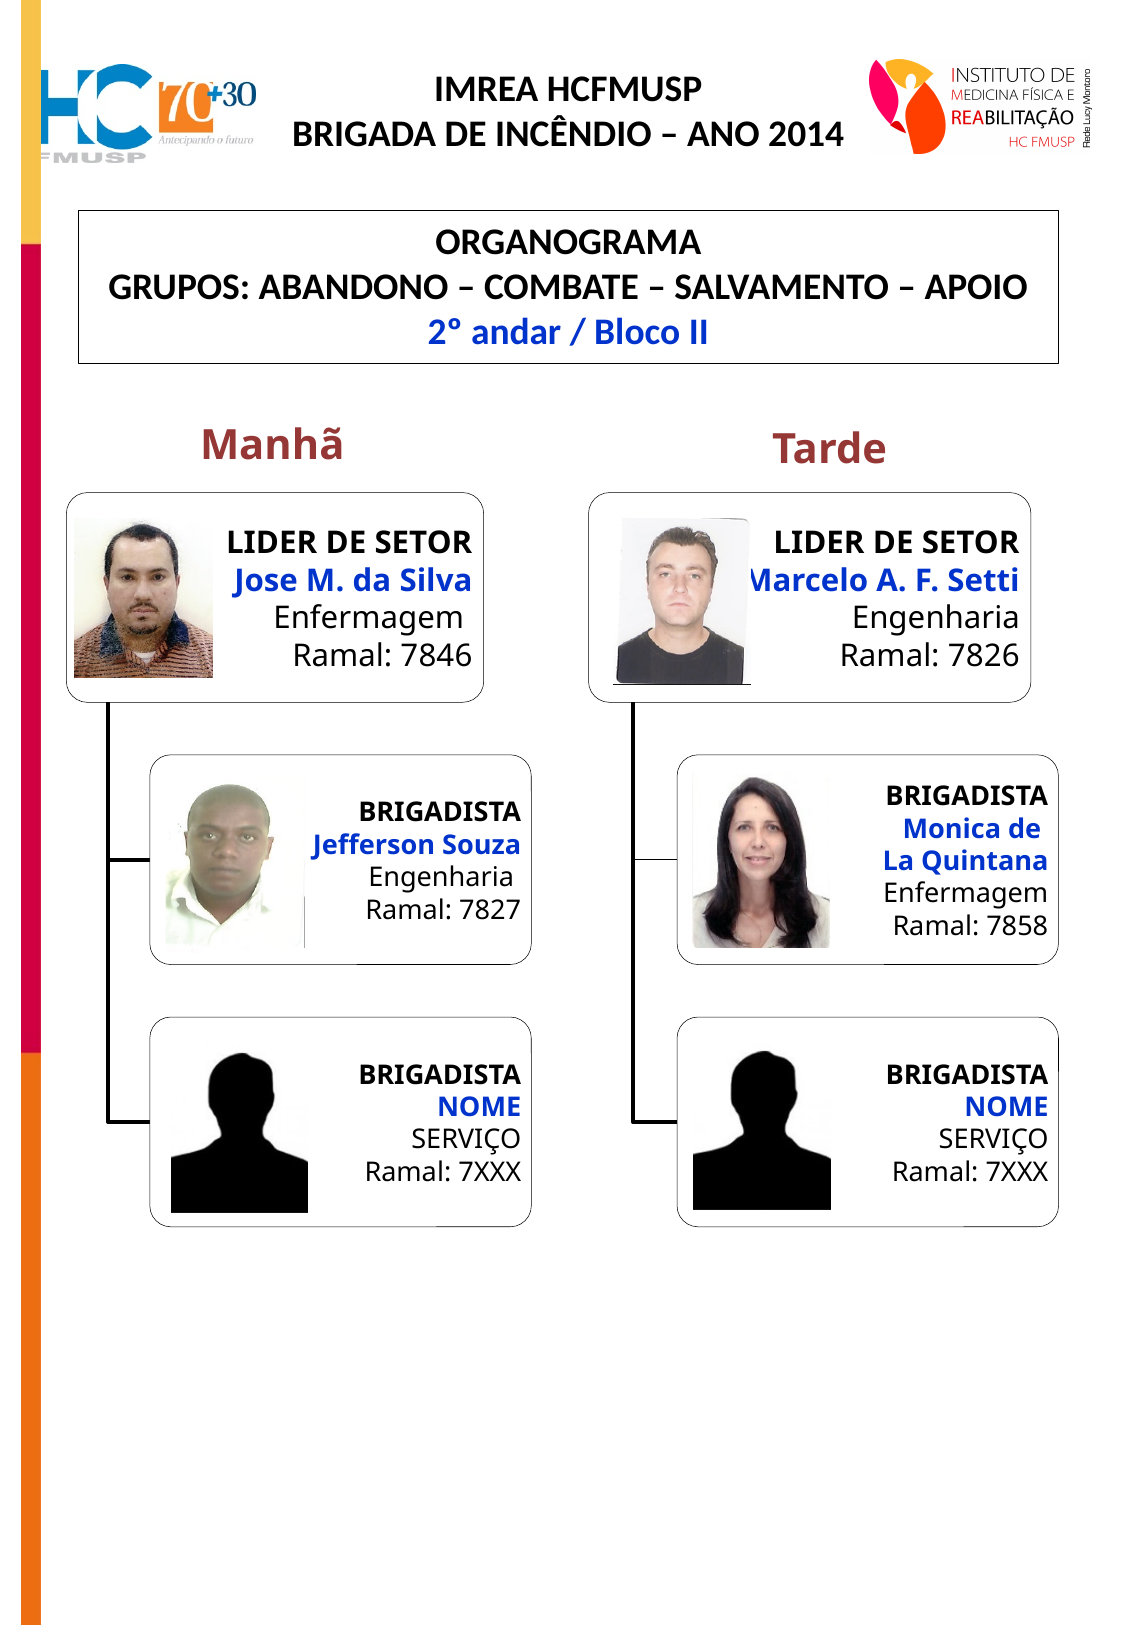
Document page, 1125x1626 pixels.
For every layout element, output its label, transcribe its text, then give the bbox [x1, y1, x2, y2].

picture [73, 517, 213, 678]
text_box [66, 197, 1059, 1522]
text_box IMREA HCFMUSP BRIGADA DE INCÊNDIO – ANO 2014 [267, 56, 870, 162]
picture [20, 0, 256, 1625]
picture [165, 774, 305, 953]
picture [170, 1039, 309, 1213]
picture [661, 995, 839, 1221]
picture [692, 773, 830, 949]
picture [612, 511, 751, 685]
picture [869, 59, 1092, 155]
